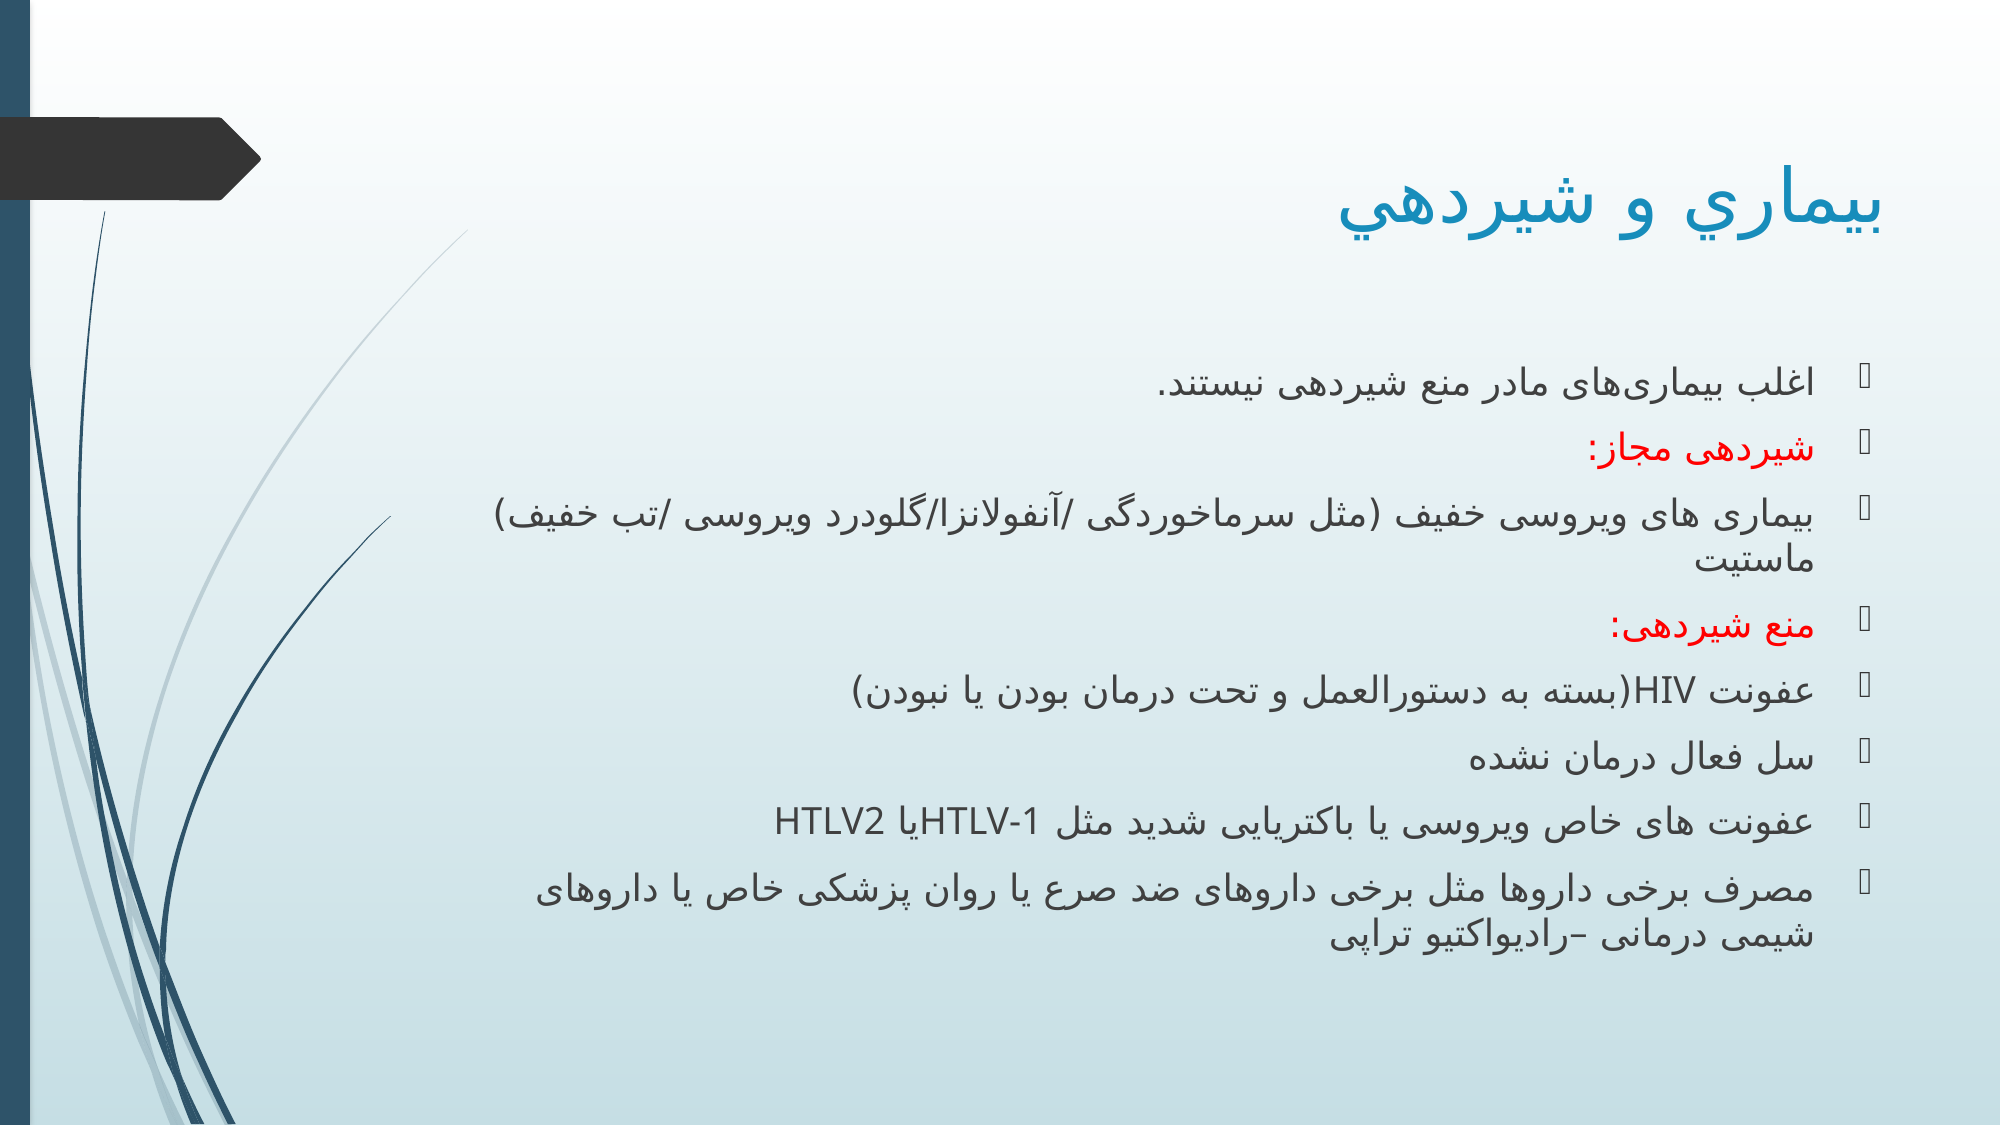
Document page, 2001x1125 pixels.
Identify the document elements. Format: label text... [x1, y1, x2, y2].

title بيماري و شيردهي [1297, 139, 2000, 350]
list اغلب بیماری‌های مادر منع شیردهی نیستند. شیردهی مجاز: بیماری های ویروسی خفیف (مثل سرماخوردگی /آنفولانزا/گلودرد ویروسی /تب خفیف) ماستیت منع شیردهی: عفونت HIV(بسته به دستورالعمل و تحت درمان بودن یا نبودن) سل فعال درمان نشده عفونت های خاص ویروسی یا باکتریایی شدید مثل HTLV-1یا HTLV2 مصرف برخی داروها مثل برخی داروهای ضد صرع یا روان پزشکی خاص یا داروهای شیمی درمانی –رادیواکتیو تراپی [424, 350, 1888, 970]
